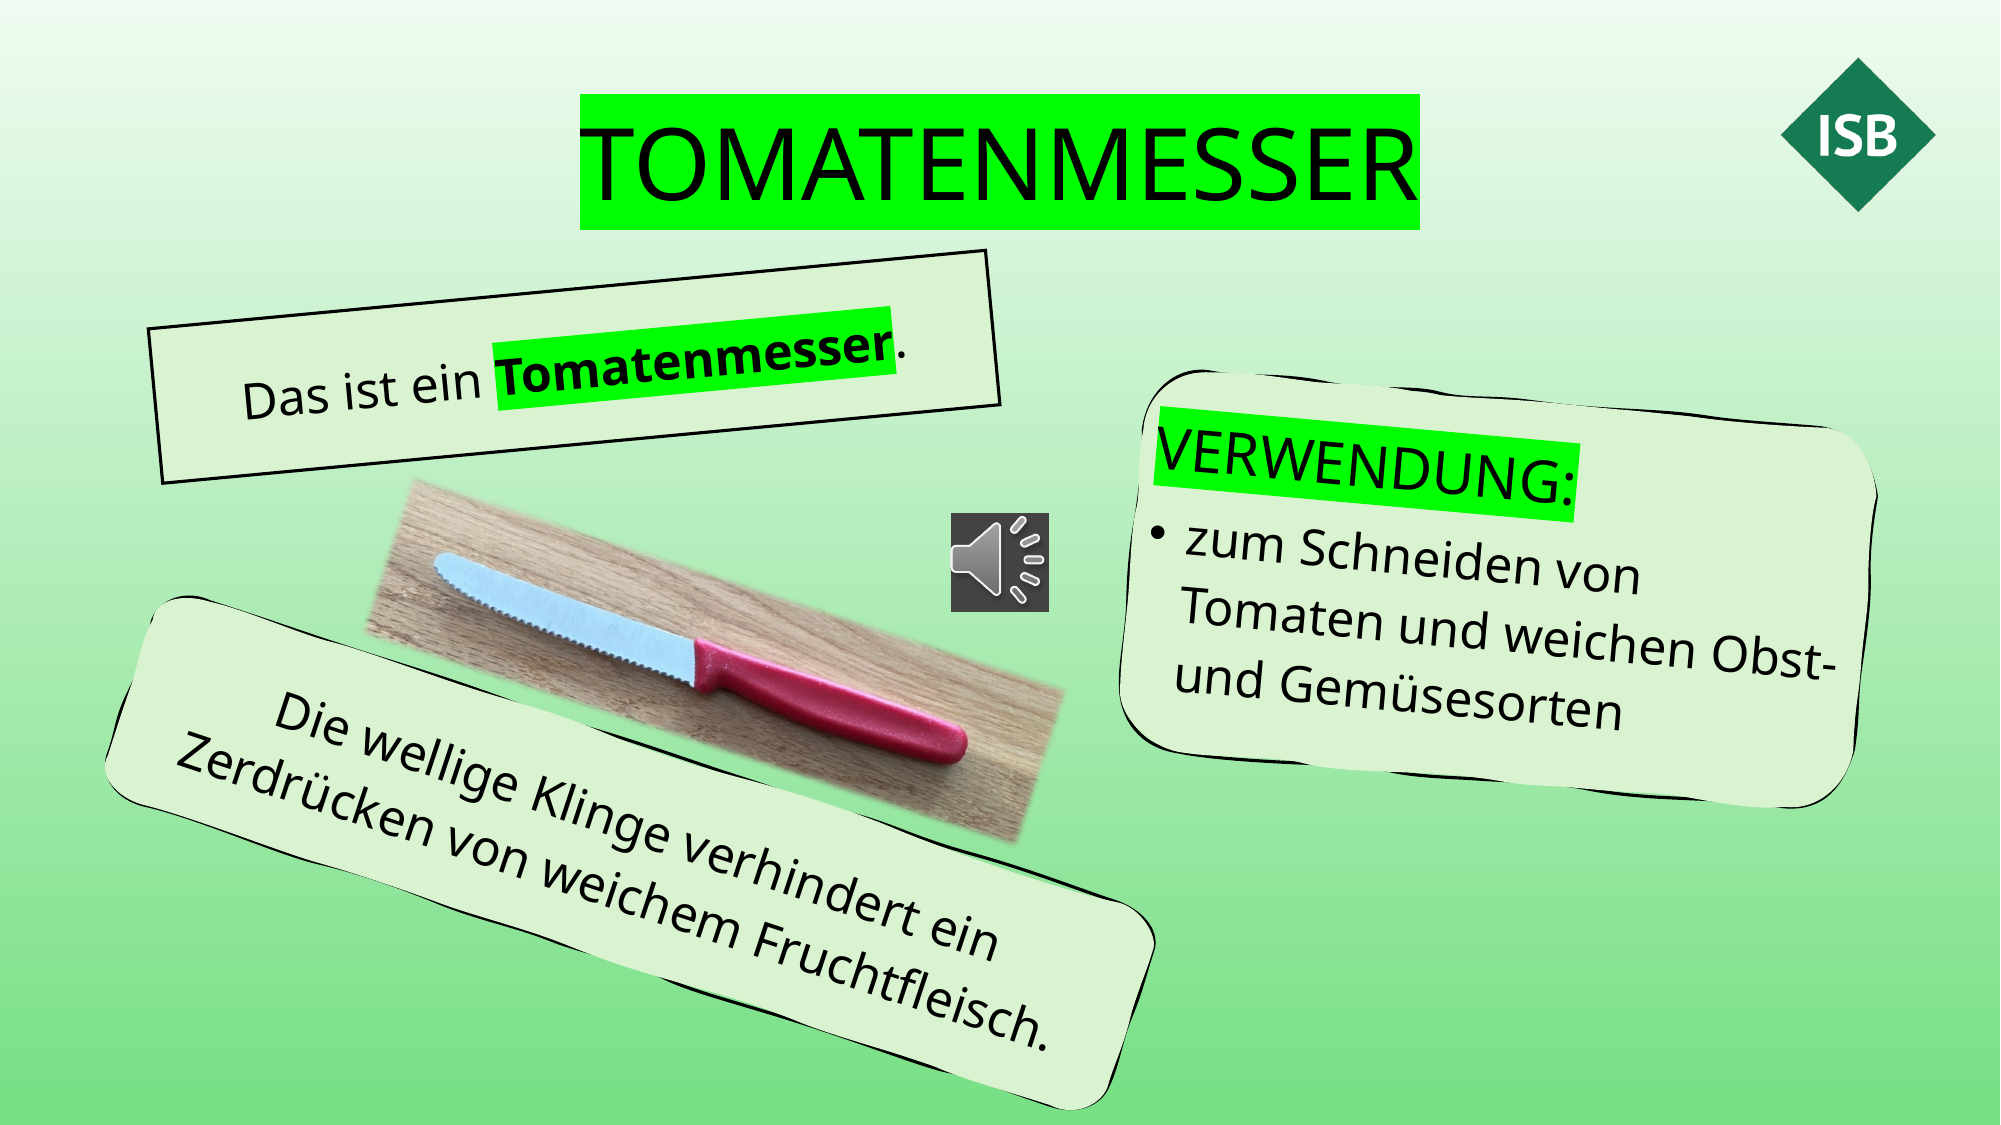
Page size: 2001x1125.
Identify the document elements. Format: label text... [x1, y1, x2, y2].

text_box Die wellige Klinge verhindert ein Zerdrücken von weichem Fruchtfleisch. [104, 595, 1156, 1111]
title Tomatenmesser [137, 59, 1863, 278]
picture [1780, 56, 1937, 213]
list Das ist ein Tomatenmesser. [146, 248, 1002, 485]
picture [365, 484, 1064, 840]
text_box Verwendung: zum Schneiden von Tomaten und weichen Obst- und Gemüsesorten [1118, 369, 1879, 809]
